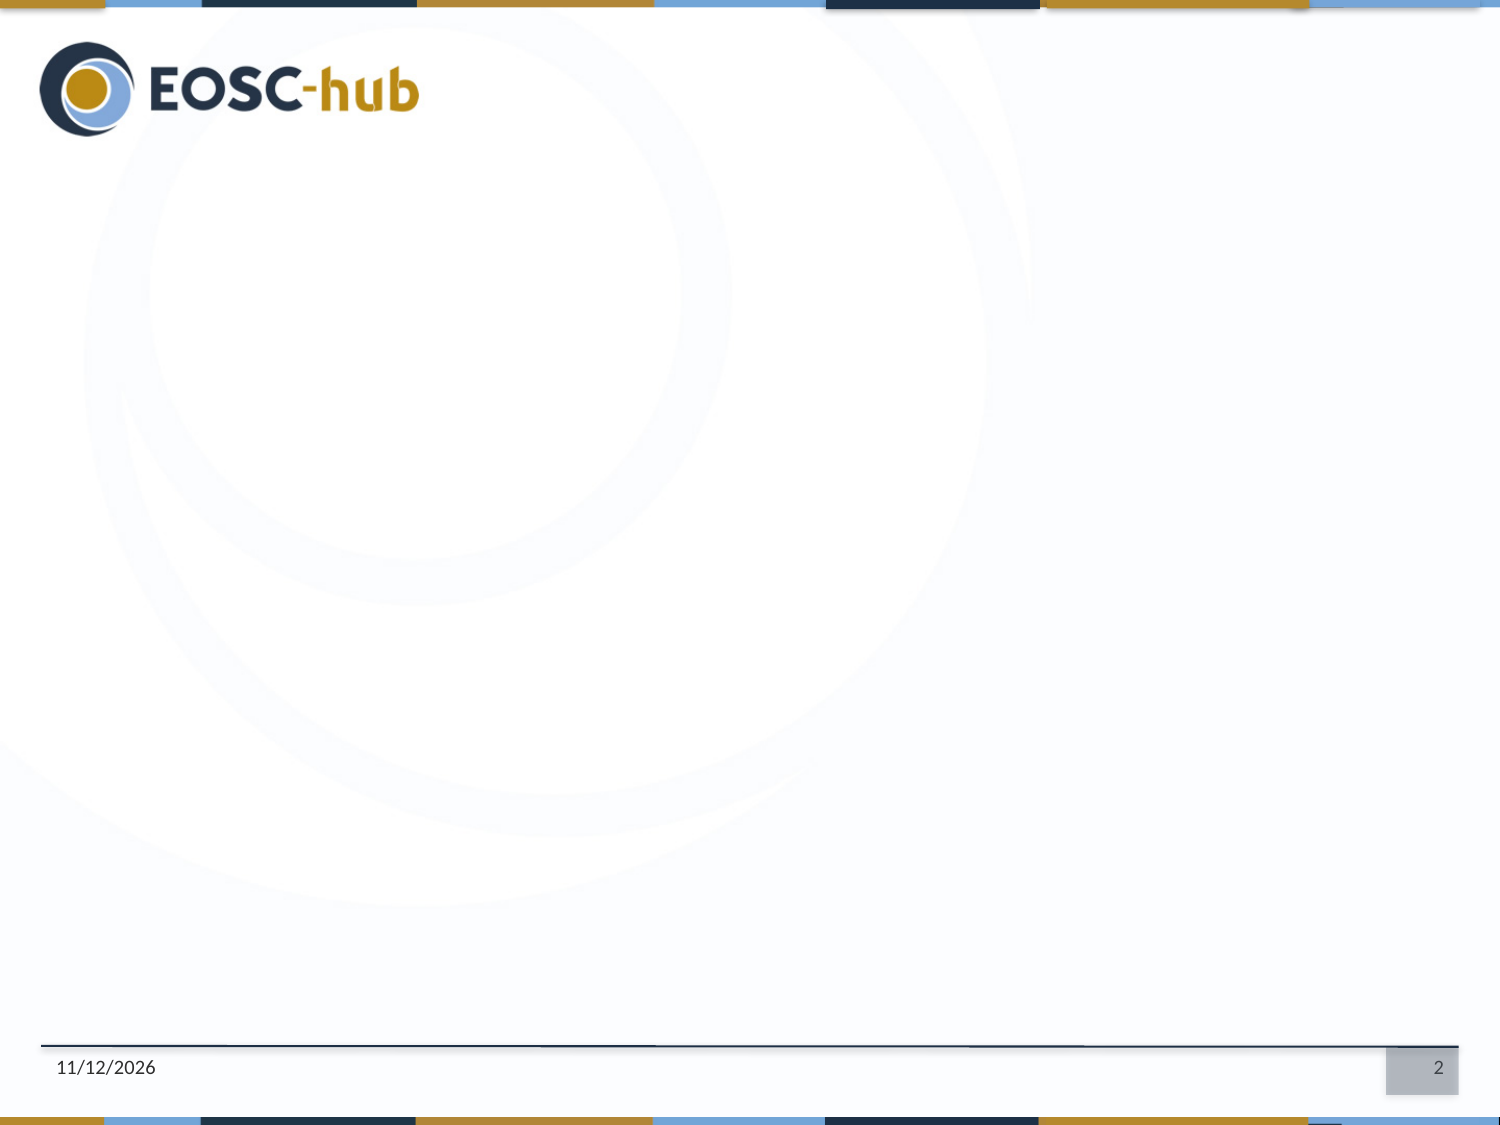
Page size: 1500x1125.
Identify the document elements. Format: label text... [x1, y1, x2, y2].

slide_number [41, 1046, 392, 1094]
slide_number 2 [1074, 1046, 1459, 1094]
picture [0, 0, 1500, 1125]
